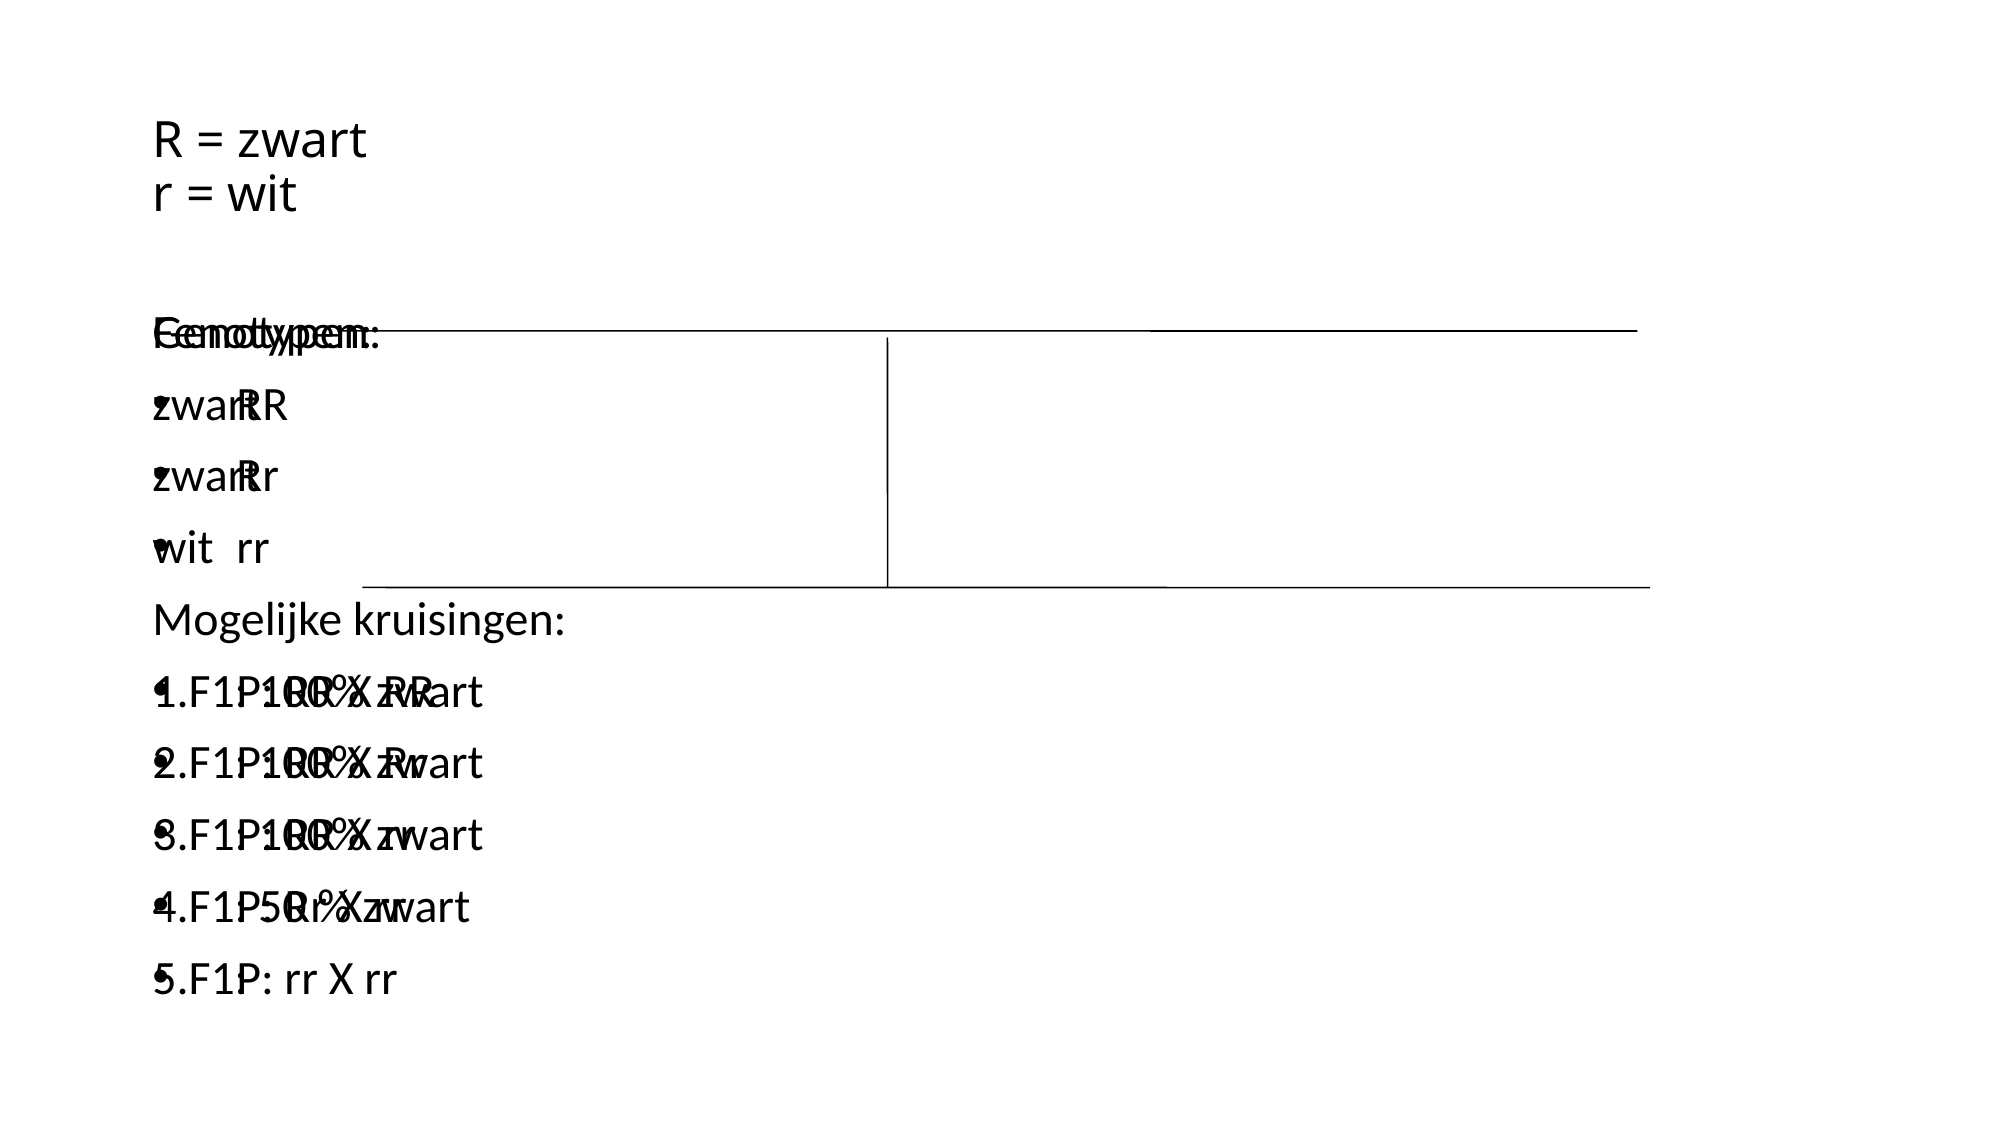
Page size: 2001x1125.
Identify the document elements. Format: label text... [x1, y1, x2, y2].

title R = zwart r = wit [137, 59, 1863, 278]
list Fenotypen: zwart zwart wit F1: 100% zwart F1: 100% zwart F1: 100% zwart F1: 50 % zwart F1: [137, 299, 1863, 1014]
